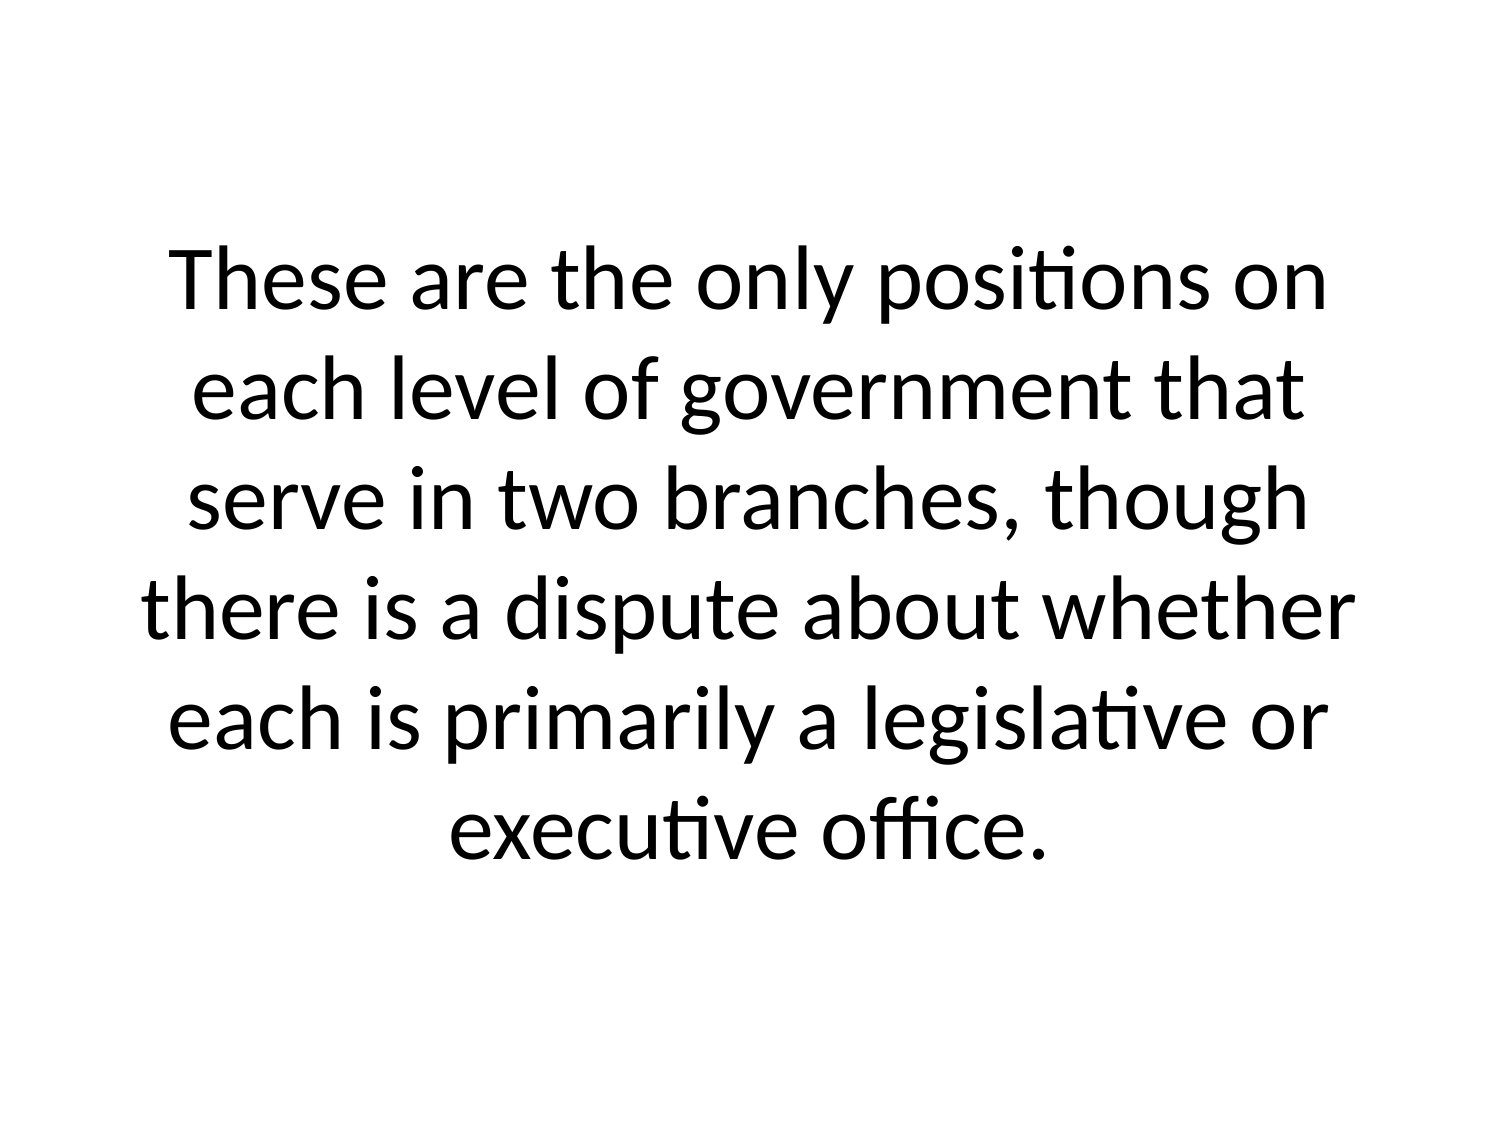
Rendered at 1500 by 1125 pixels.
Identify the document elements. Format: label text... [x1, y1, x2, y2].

title These are the only positions on each level of government that serve in two branches, though there is a dispute about whether each is primarily a legislative or executive office. [74, 44, 1426, 1051]
